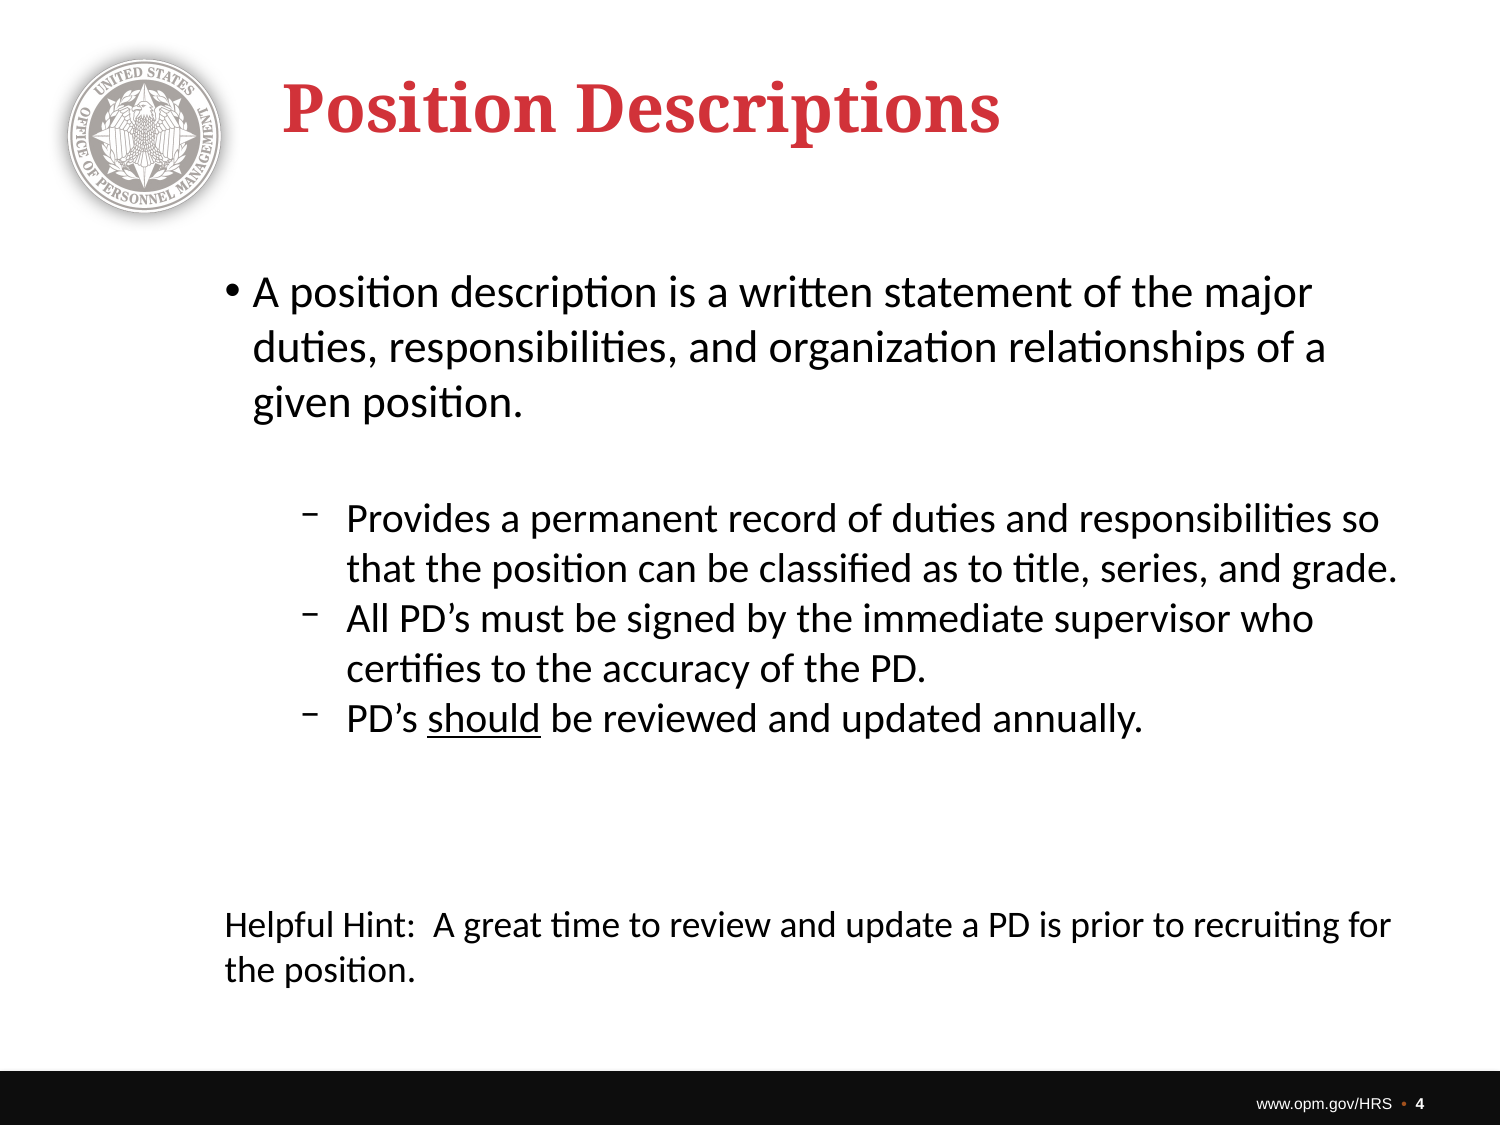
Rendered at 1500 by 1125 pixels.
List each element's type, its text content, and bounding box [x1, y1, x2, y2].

title Position Descriptions [267, 45, 1425, 167]
list A position description is a written statement of the major duties, responsibilities, and organization relationships of a given position. Provides a permanent record of duties and responsibilities so that the position can be classified as to title, series, and grade. All PD’s must be signed by the immediate supervisor who certifies to the accuracy of the PD. PD’s should be reviewed and updated annually. Helpful Hint: A great time to review and update a PD is prior to recruiting for the position. [209, 254, 1425, 1023]
picture [41, 36, 241, 231]
